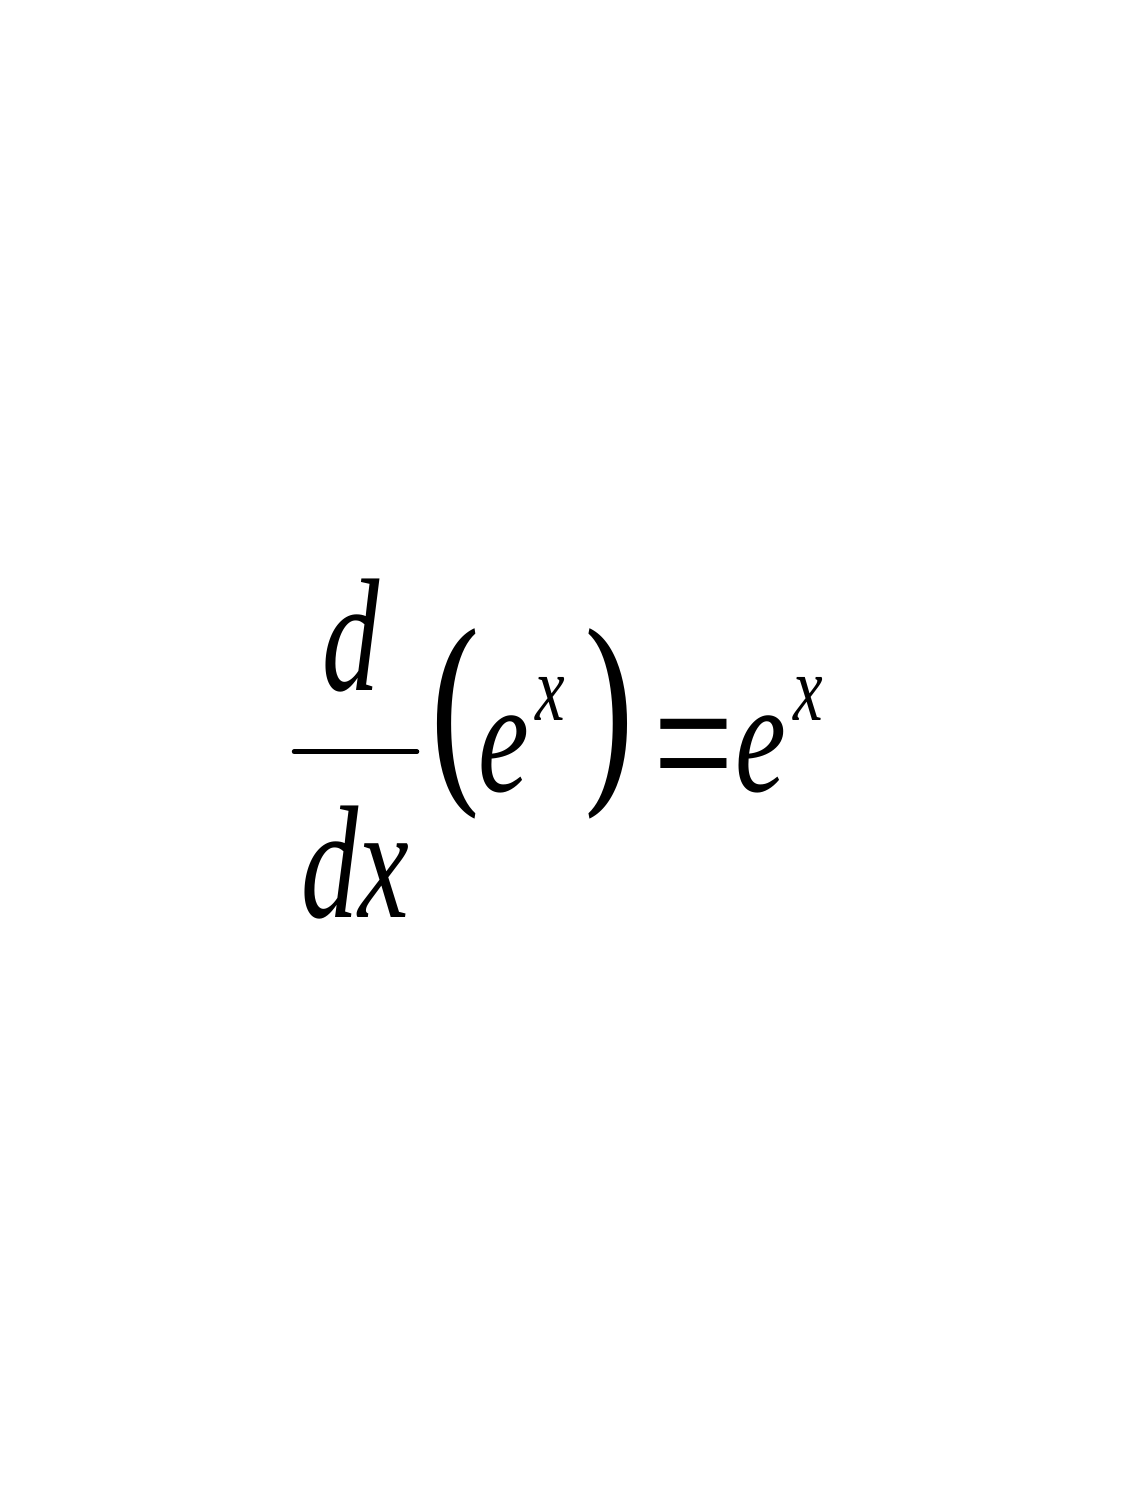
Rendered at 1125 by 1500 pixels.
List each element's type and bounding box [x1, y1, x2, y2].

text_box [274, 537, 848, 953]
